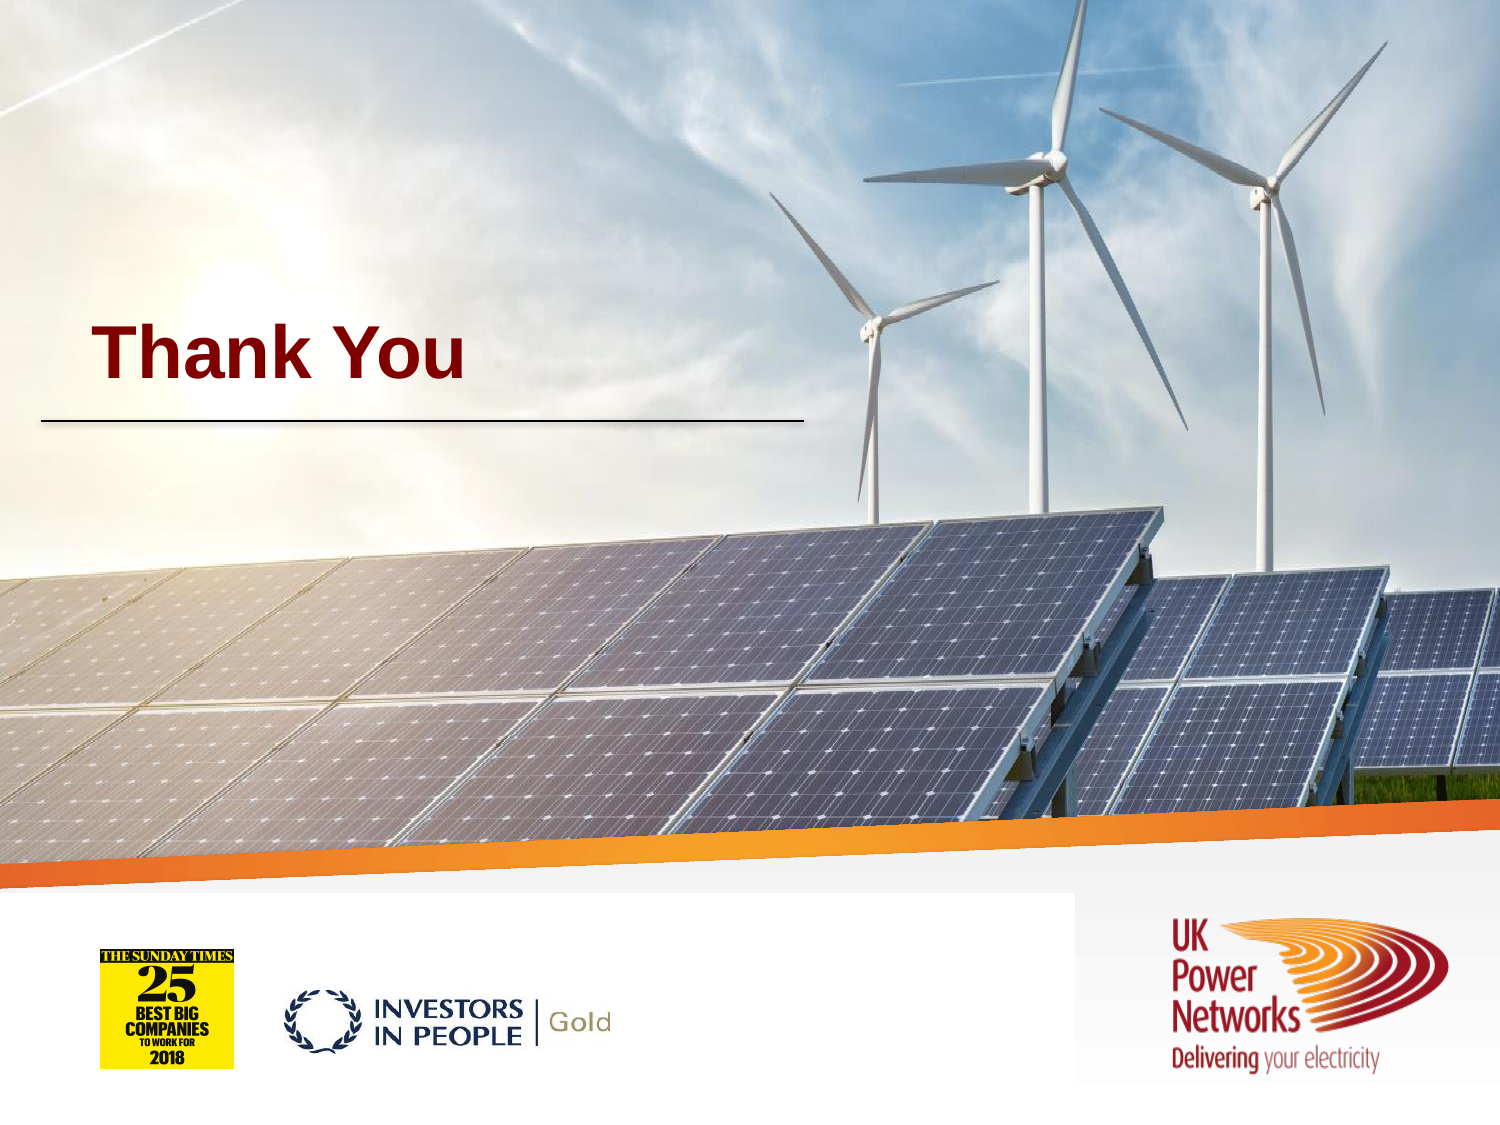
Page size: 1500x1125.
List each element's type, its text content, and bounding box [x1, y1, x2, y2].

title Thank You [76, 219, 1047, 478]
text_box [0, 893, 1075, 1125]
picture [0, 0, 1500, 864]
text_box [100, 949, 610, 1069]
picture [1163, 901, 1458, 1093]
